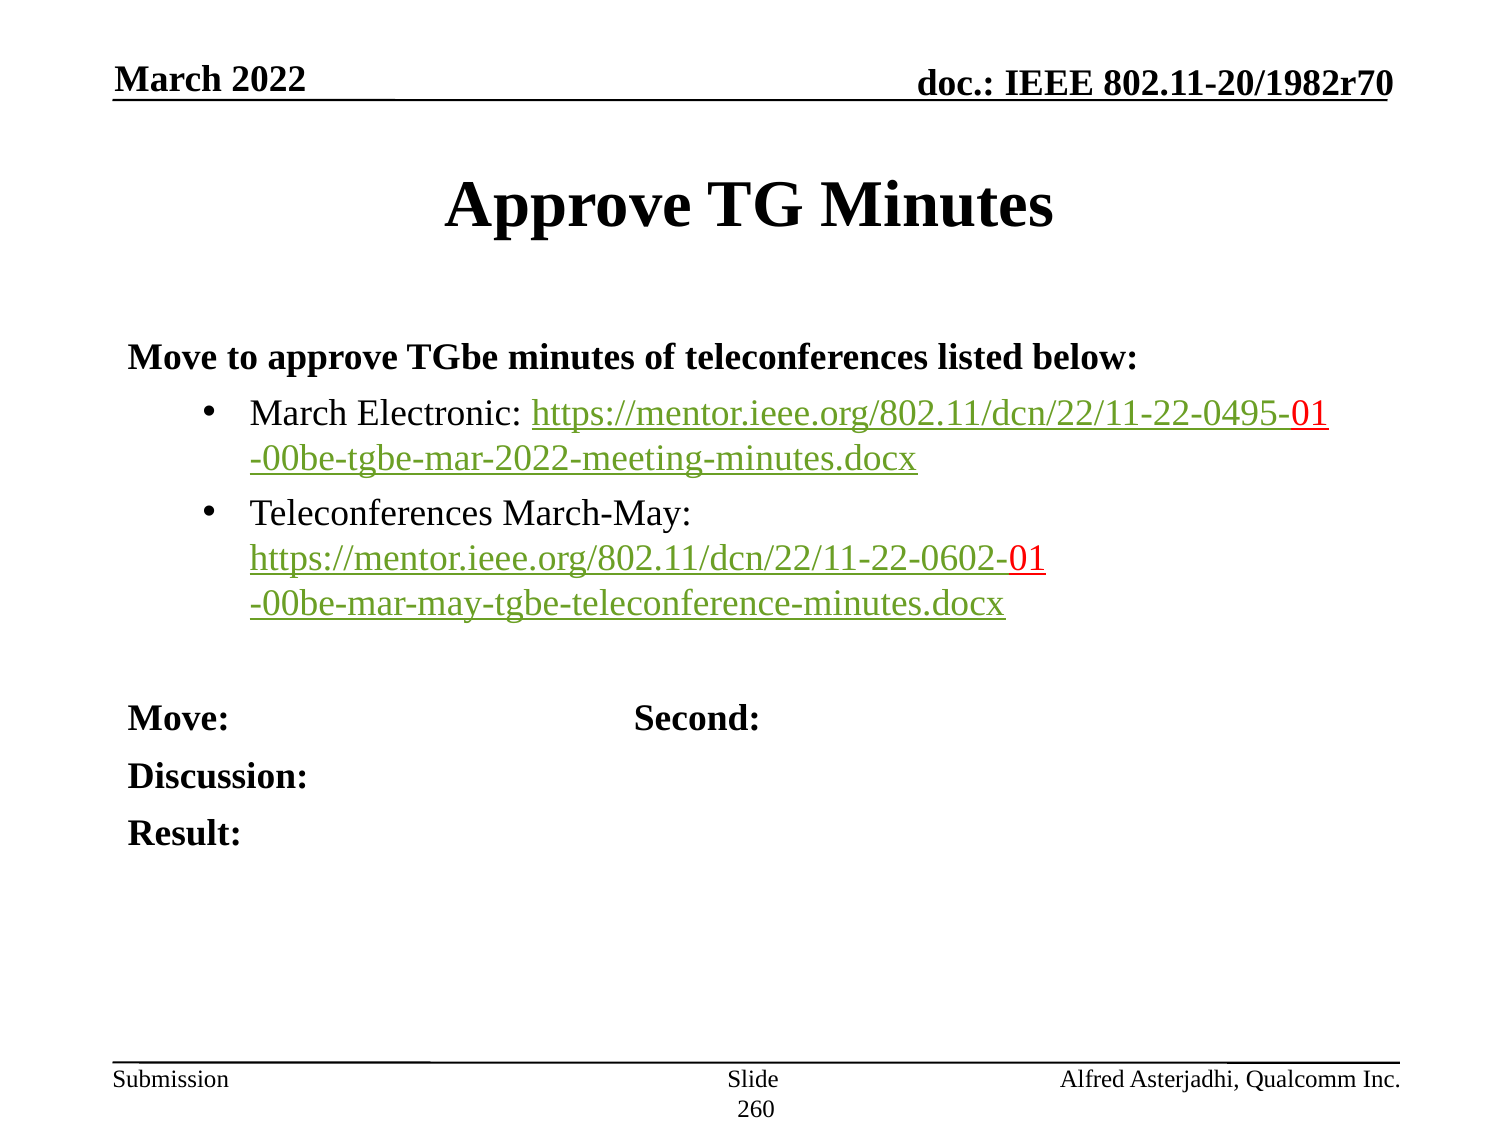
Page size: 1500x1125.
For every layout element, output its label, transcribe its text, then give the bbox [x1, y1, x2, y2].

slide_number Slide 260 [712, 1061, 800, 1123]
title Approve TG Minutes [112, 112, 1388, 288]
footer Alfred Asterjadhi, Qualcomm Inc. [878, 1061, 1402, 1093]
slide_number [114, 54, 423, 100]
list Move to approve TGbe minutes of teleconferences listed below: March Electronic: https://mentor.ieee.org/802.11/dcn/22/11-22-0495-01-00be-tgbe-mar-2022-meeting-minutes.docx Teleconferences March-May: https://mentor.ieee.org/802.11/dcn/22/11-22-0602-01-00be-mar-may-tgbe-teleconference-minutes.docx Move: Second: Discussion: Result: [112, 324, 1388, 1000]
